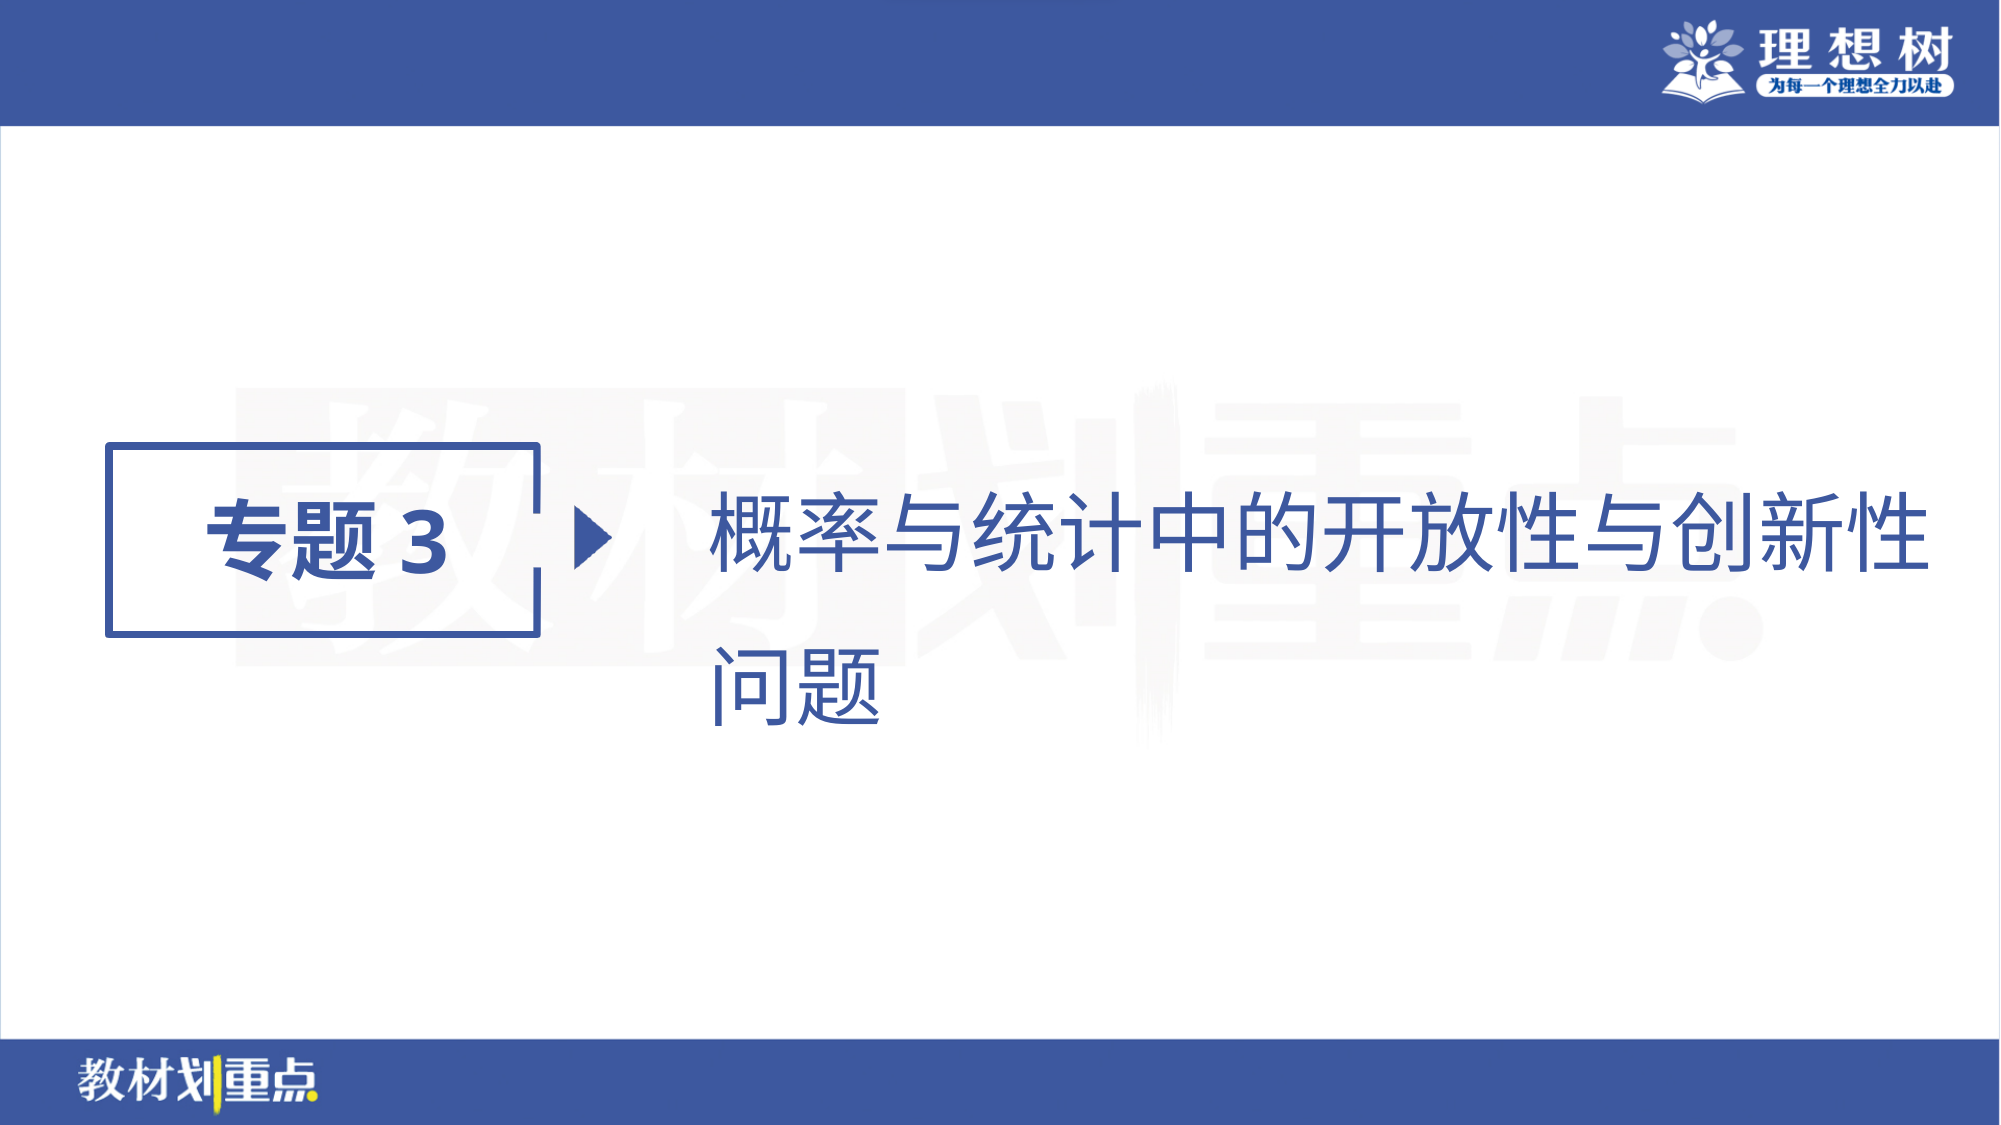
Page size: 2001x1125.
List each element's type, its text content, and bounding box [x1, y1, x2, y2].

picture [0, 0, 2000, 1125]
text_box 概率与统计中的开放性与创新性 问题 [708, 424, 1967, 723]
